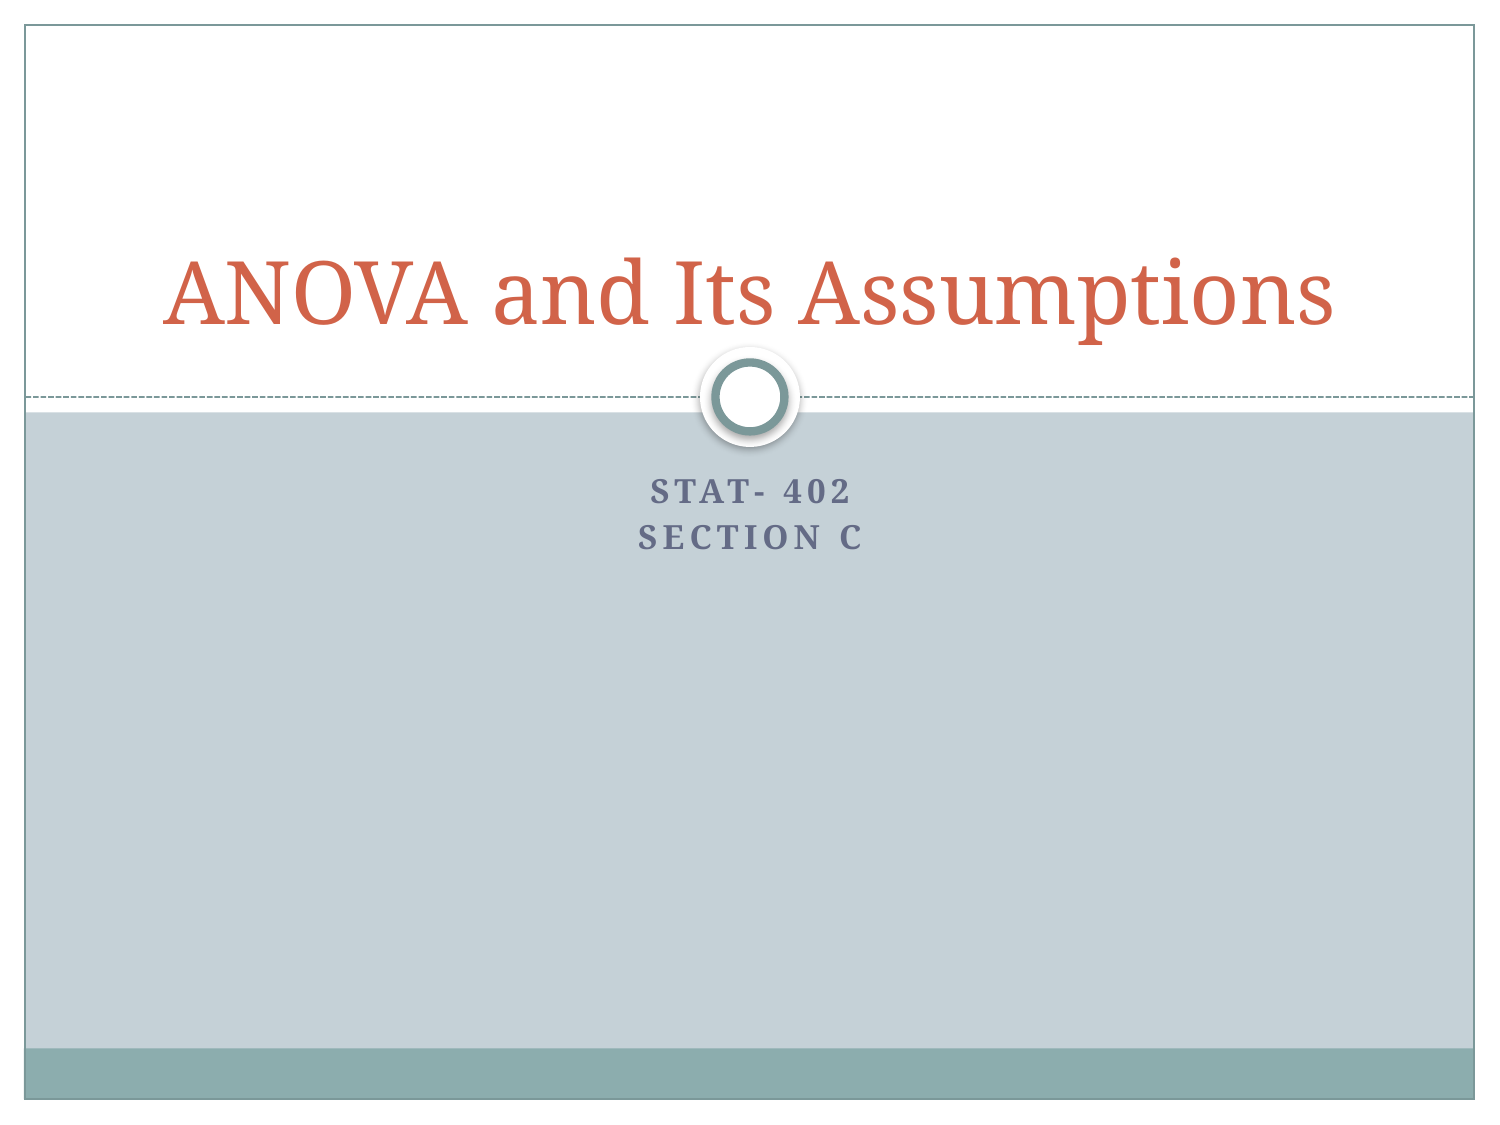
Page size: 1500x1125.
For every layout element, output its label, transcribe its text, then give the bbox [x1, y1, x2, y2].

title ANOVA and Its Assumptions [112, 62, 1388, 350]
subtitle STAT- 402 Section C [225, 462, 1275, 750]
